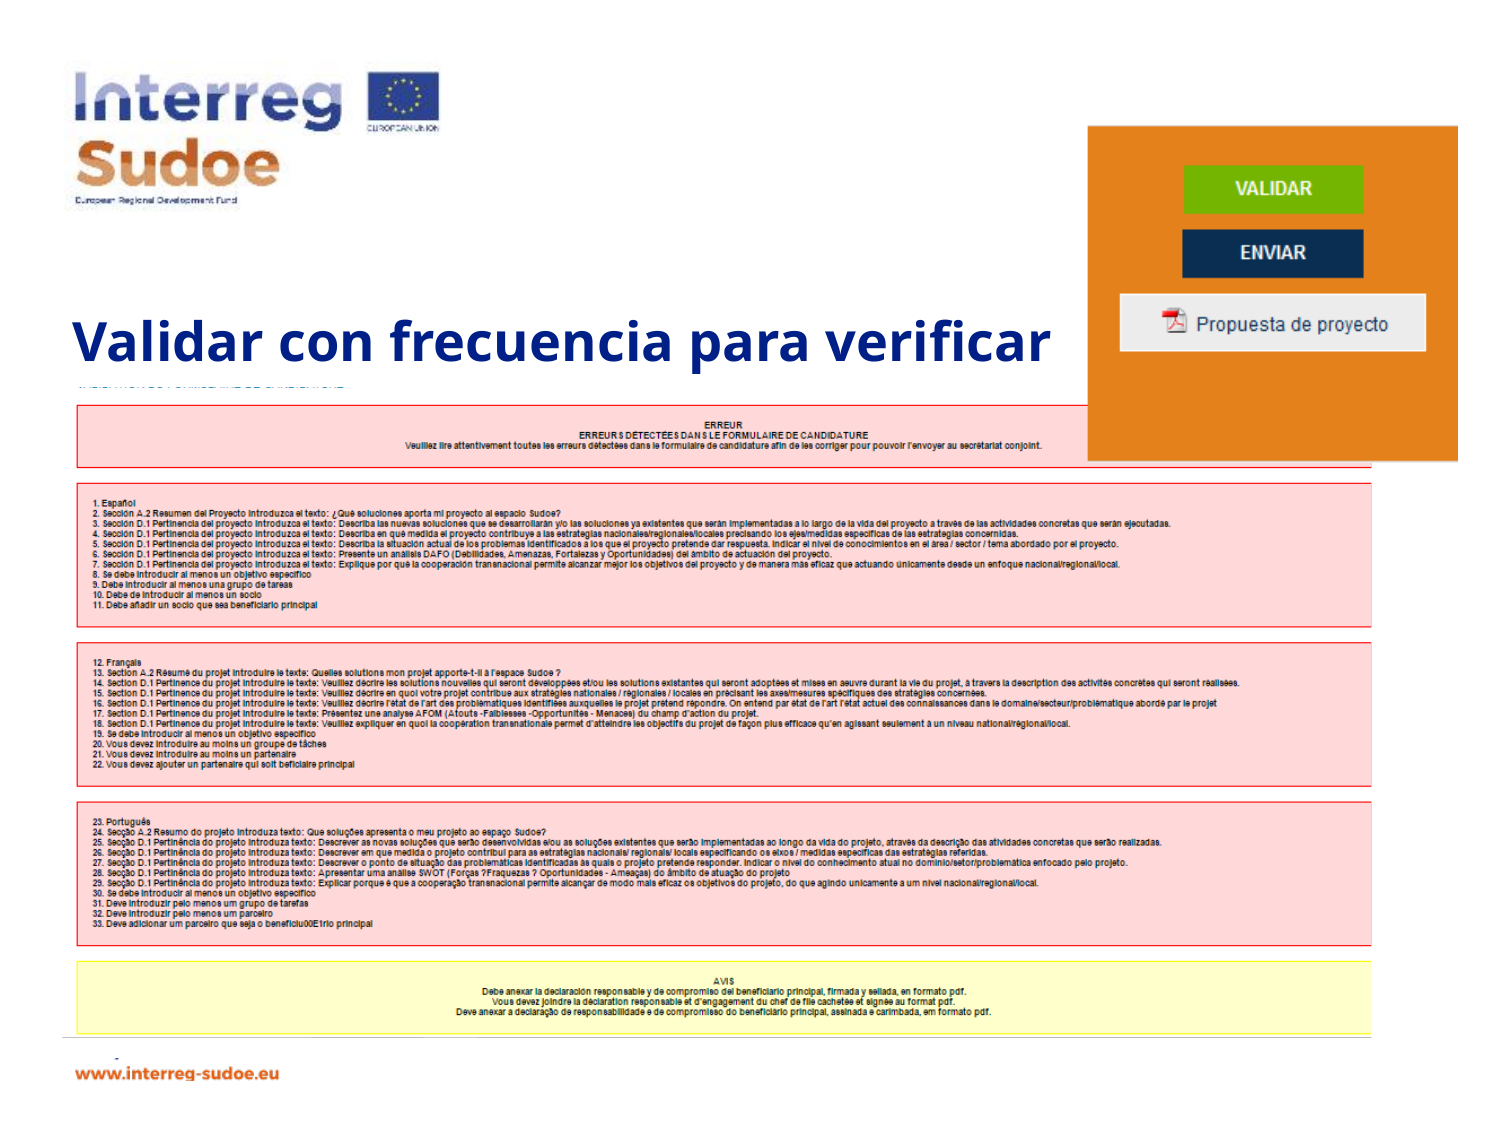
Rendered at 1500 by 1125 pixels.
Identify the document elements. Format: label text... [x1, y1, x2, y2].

title Validar con frecuencia para verificar [57, 299, 1082, 391]
picture [62, 124, 1459, 1038]
picture [40, 36, 475, 238]
